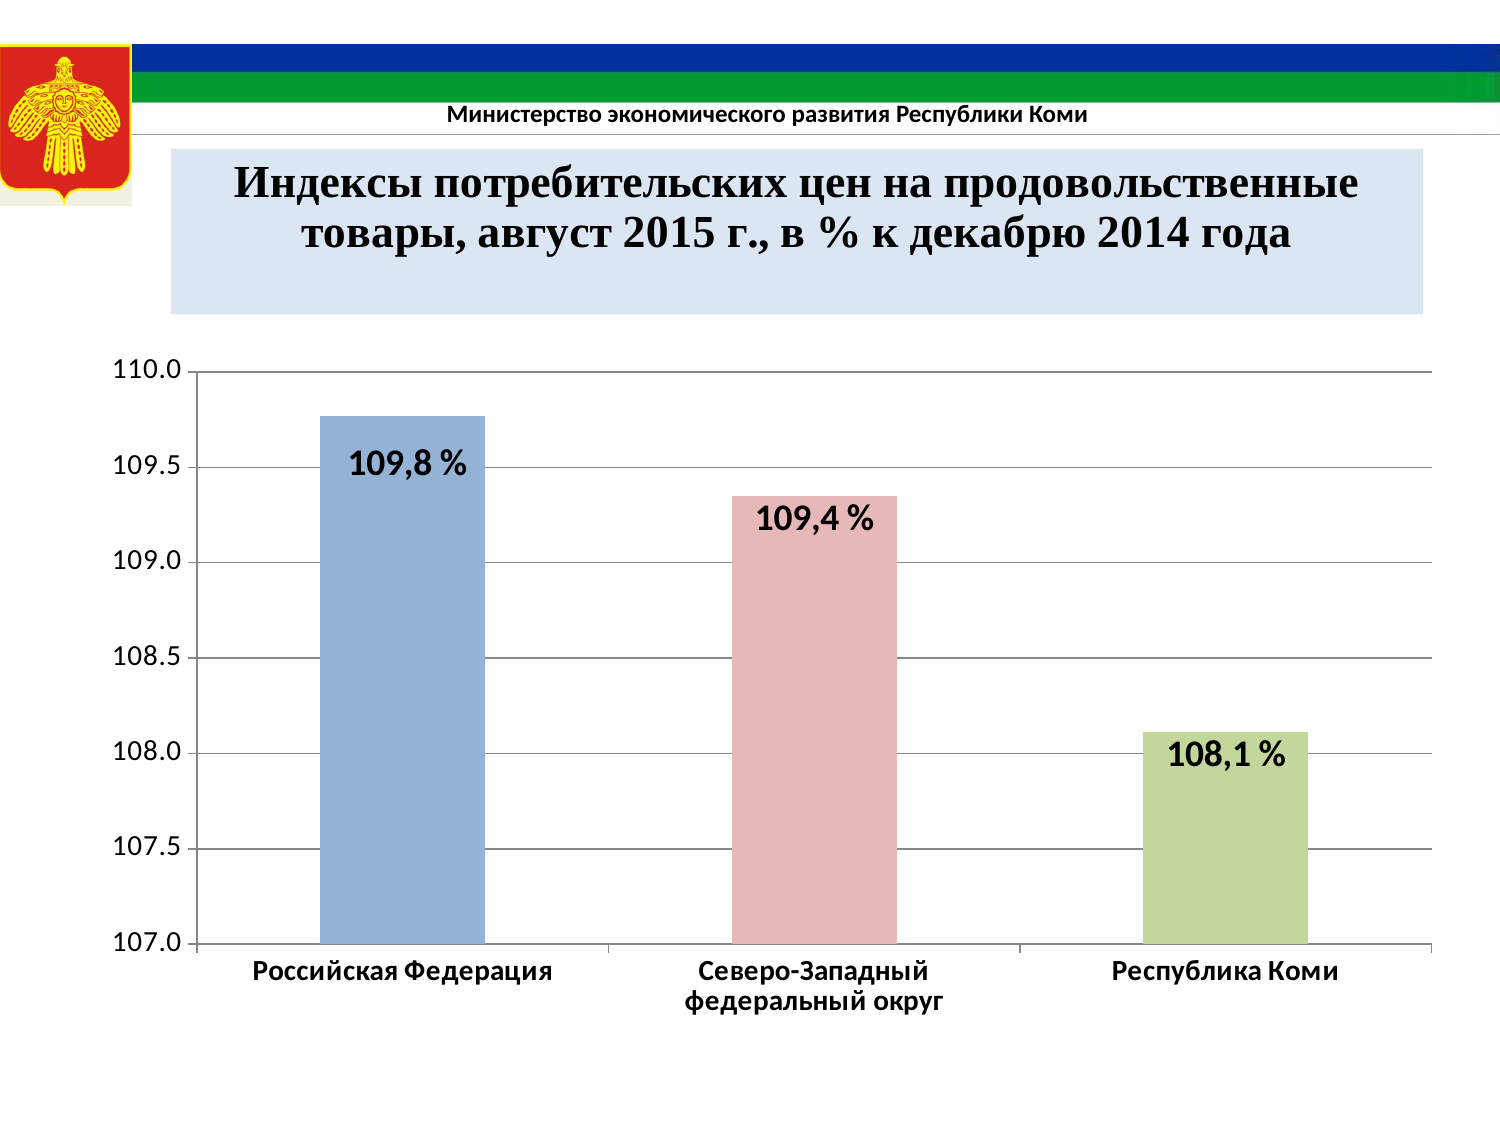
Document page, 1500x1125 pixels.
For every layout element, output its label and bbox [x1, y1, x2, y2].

picture [0, 44, 1500, 207]
chart [100, 134, 1471, 1057]
